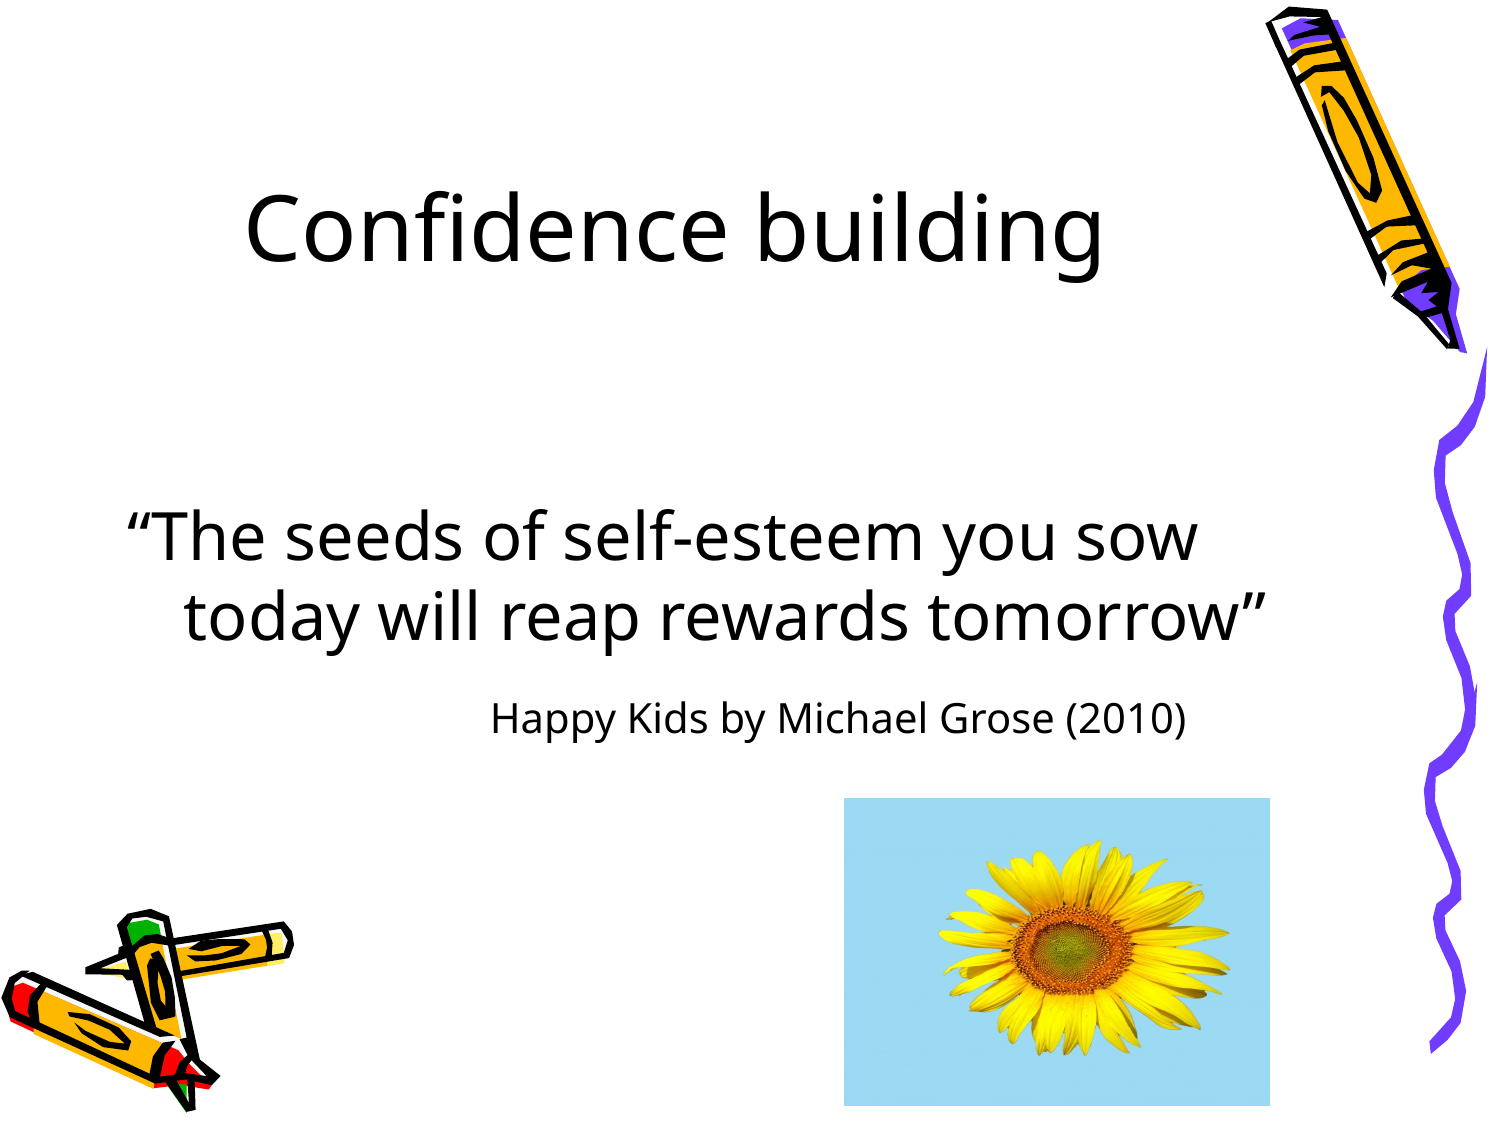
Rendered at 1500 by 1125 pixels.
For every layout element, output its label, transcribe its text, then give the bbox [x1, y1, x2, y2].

list “The seeds of self-esteem you sow today will reap rewards tomorrow” Happy Kids by Michael Grose (2010) [112, 299, 1375, 900]
picture [844, 798, 1270, 1107]
title Confidence building [112, 24, 1240, 288]
